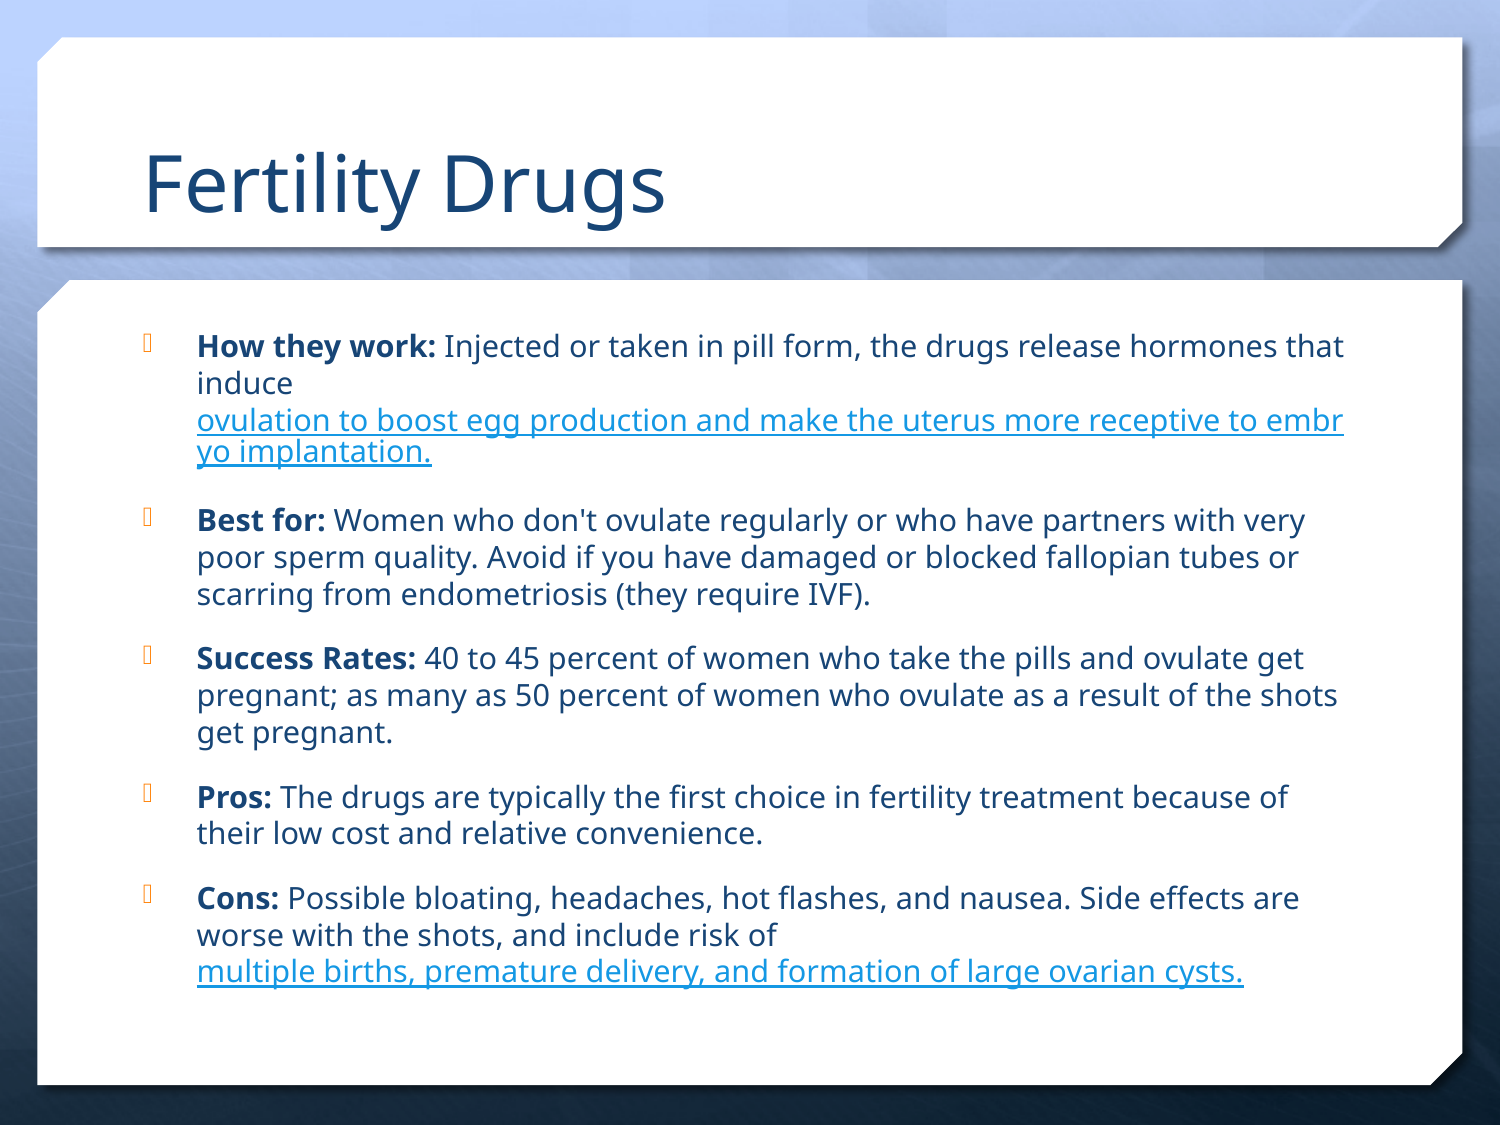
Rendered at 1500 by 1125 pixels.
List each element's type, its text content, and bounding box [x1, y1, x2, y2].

list How they work: Injected or taken in pill form, the drugs release hormones that induce ovulation to boost egg production and make the uterus more receptive to embryo implantation. Best for: Women who don't ovulate regularly or who have partners with very poor sperm quality. Avoid if you have damaged or blocked fallopian tubes or scarring from endometriosis (they require IVF). Success Rates: 40 to 45 percent of women who take the pills and ovulate get pregnant; as many as 50 percent of women who ovulate as a result of the shots get pregnant. Pros: The drugs are typically the first choice in fertility treatment because of their low cost and relative convenience. Cons: Possible bloating, headaches, hot flashes, and nausea. Side effects are worse with the shots, and include risk of multiple births, premature delivery, and formation of large ovarian cysts. [127, 319, 1372, 978]
title Fertility Drugs [127, 48, 1372, 236]
